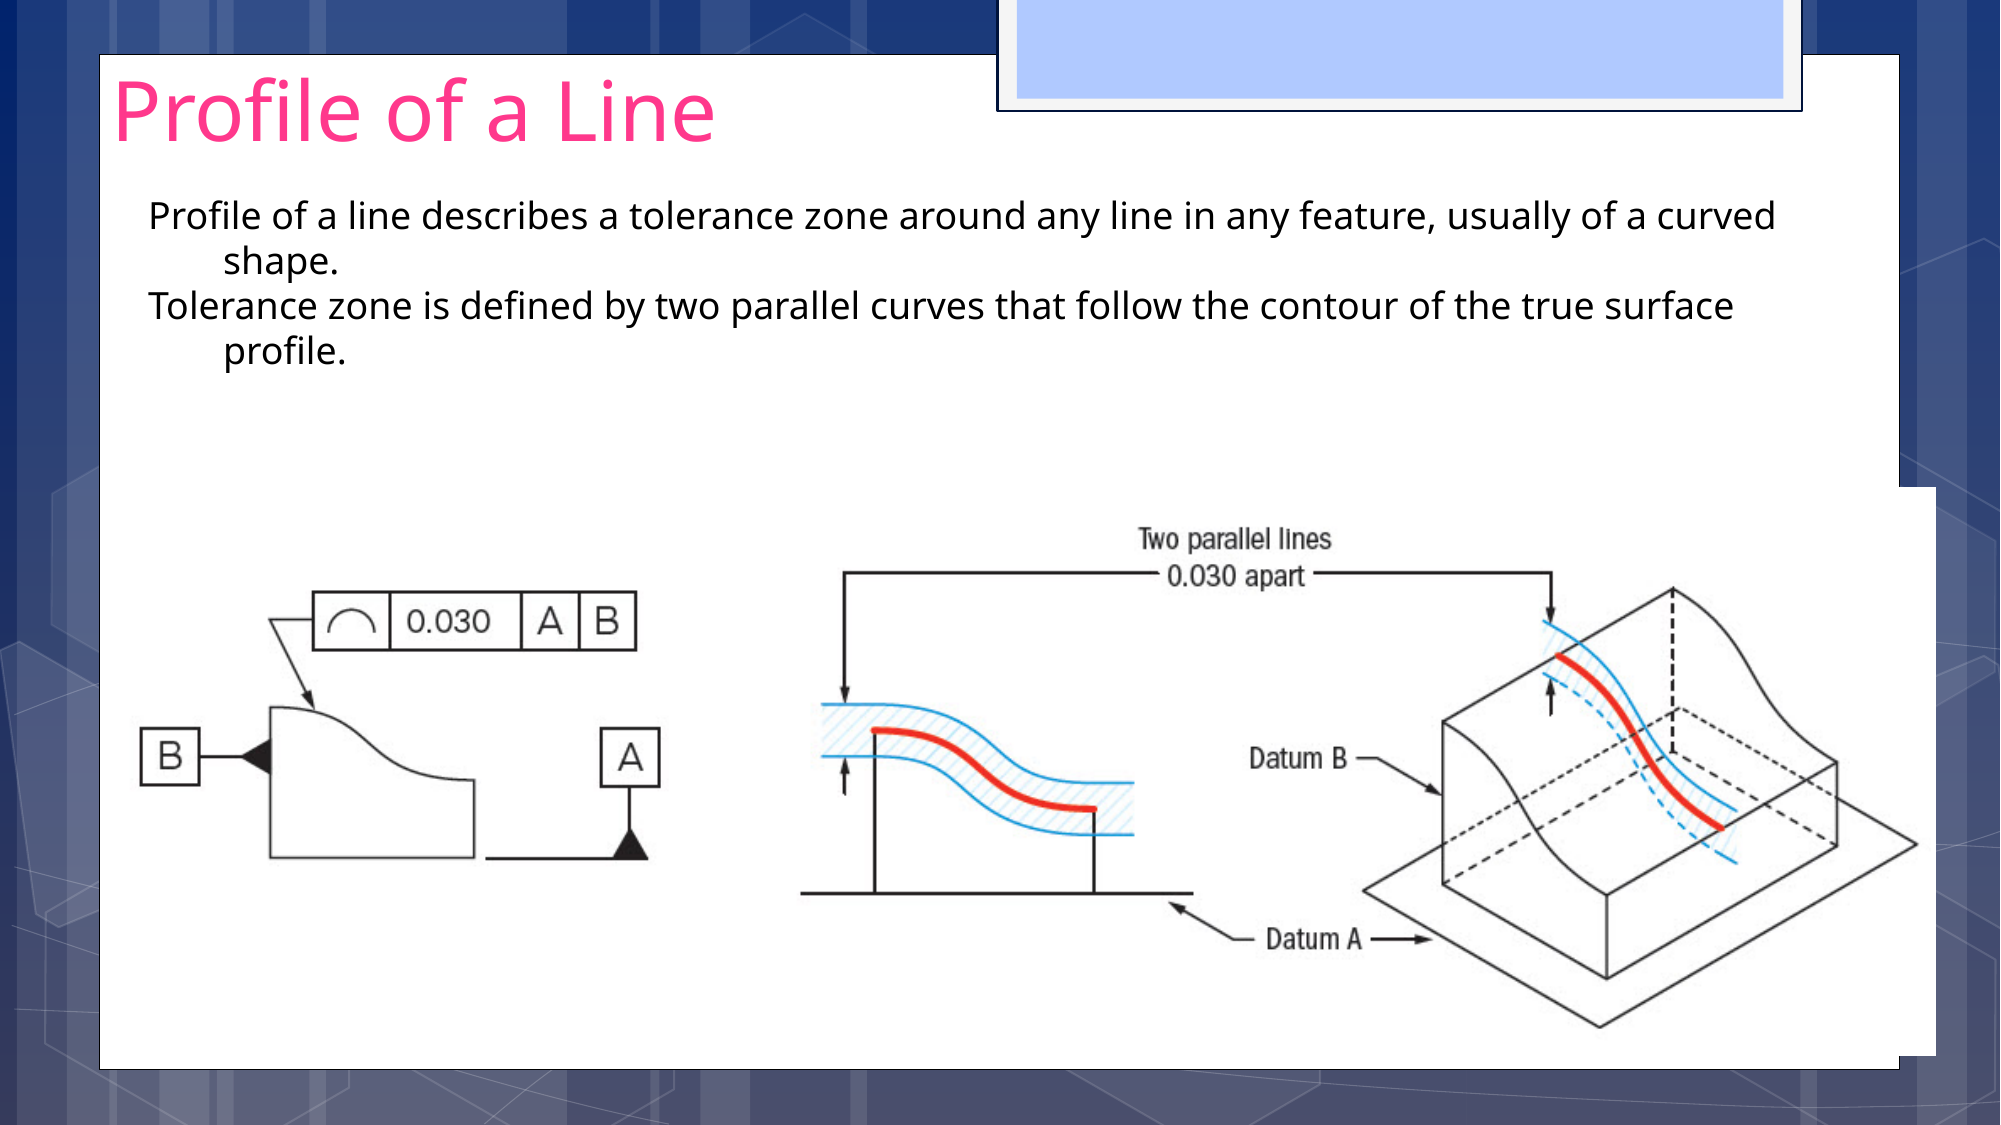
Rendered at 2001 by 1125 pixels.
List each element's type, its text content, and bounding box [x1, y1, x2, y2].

picture [117, 487, 1936, 1056]
text_box Profile of a line describes a tolerance zone around any line in any feature, usually of a curved shape. Tolerance zone is defined by two parallel curves that follow the contour of the true surface profile. [133, 184, 1869, 380]
title Profile of a Line [96, 0, 1634, 166]
